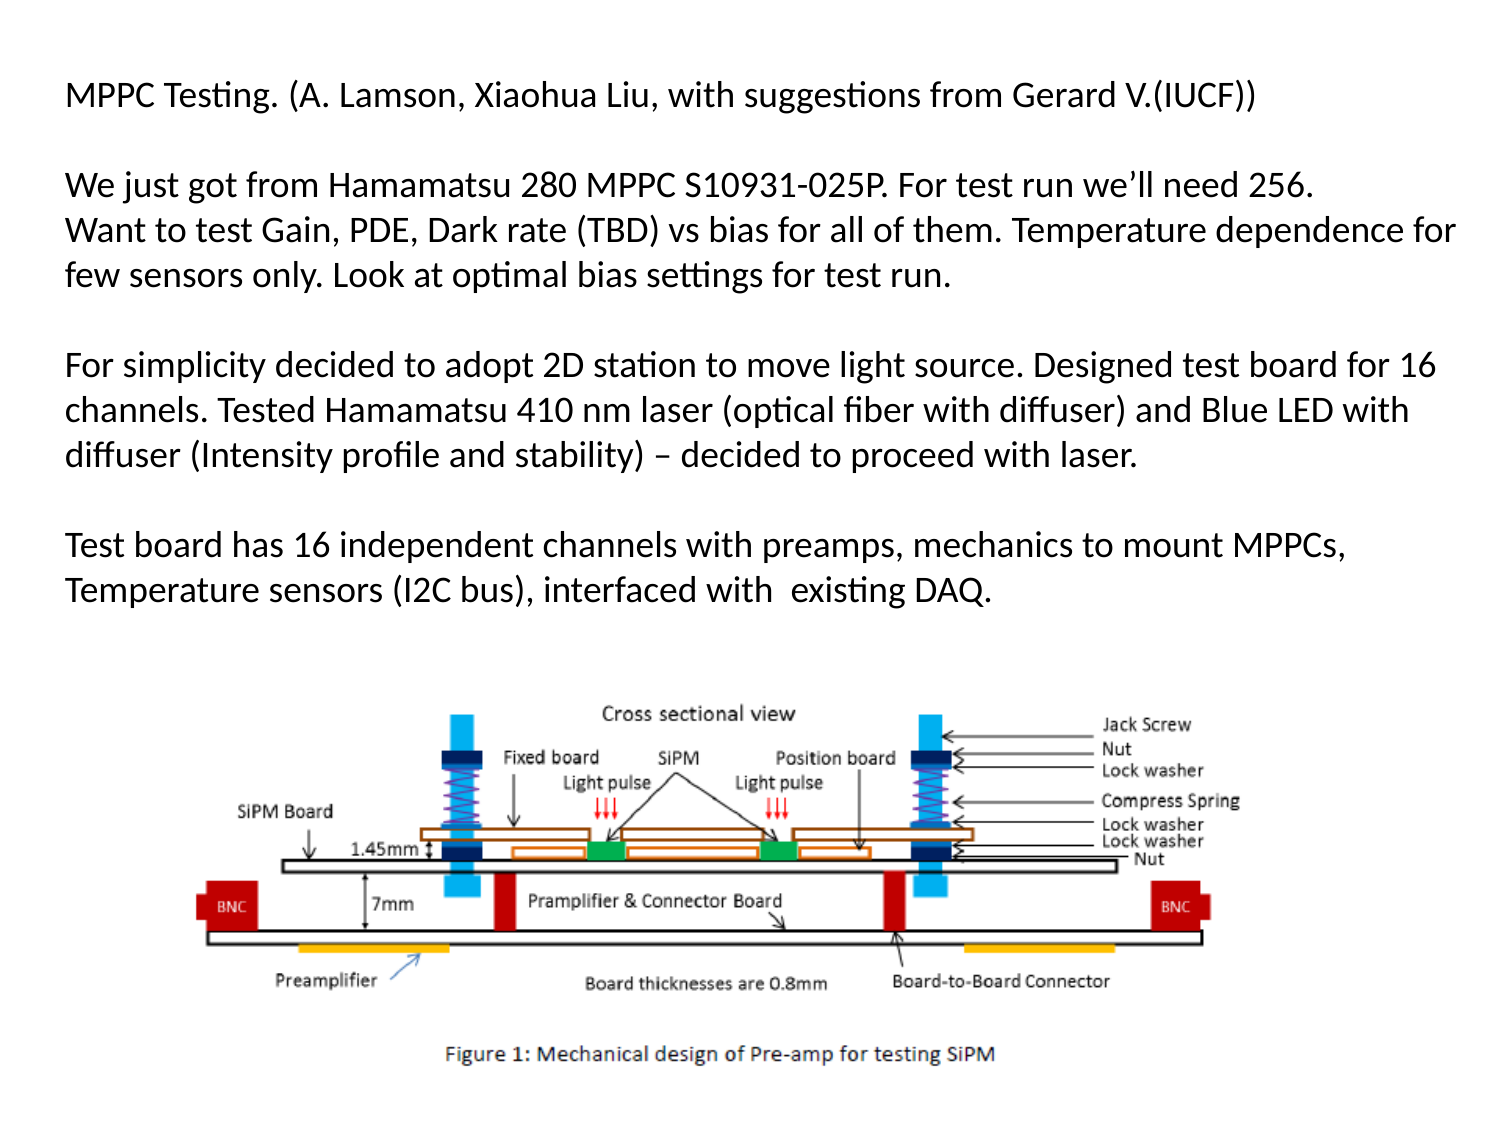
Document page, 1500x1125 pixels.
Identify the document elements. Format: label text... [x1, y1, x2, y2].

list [112, 649, 1418, 1099]
text_box MPPC Testing. (A. Lamson, Xiaohua Liu, with suggestions from Gerard V.(IUCF)) We just got from Hamamatsu 280 MPPC S10931-025P. For test run we’ll need 256. Want to test Gain, PDE, Dark rate (TBD) vs bias for all of them. Temperature dependence for few sensors only. Look at optimal bias settings for test run. For simplicity decided to adopt 2D station to move light source. Designed test board for 16 channels. Tested Hamamatsu 410 nm laser (optical fiber with diffuser) and Blue LED with diffuser (Intensity profile and stability) – decided to proceed with laser. Test board has 16 independent channels with preamps, mechanics to mount MPPCs, Temperature sensors (I2C bus), interfaced with existing DAQ. [50, 62, 1491, 618]
